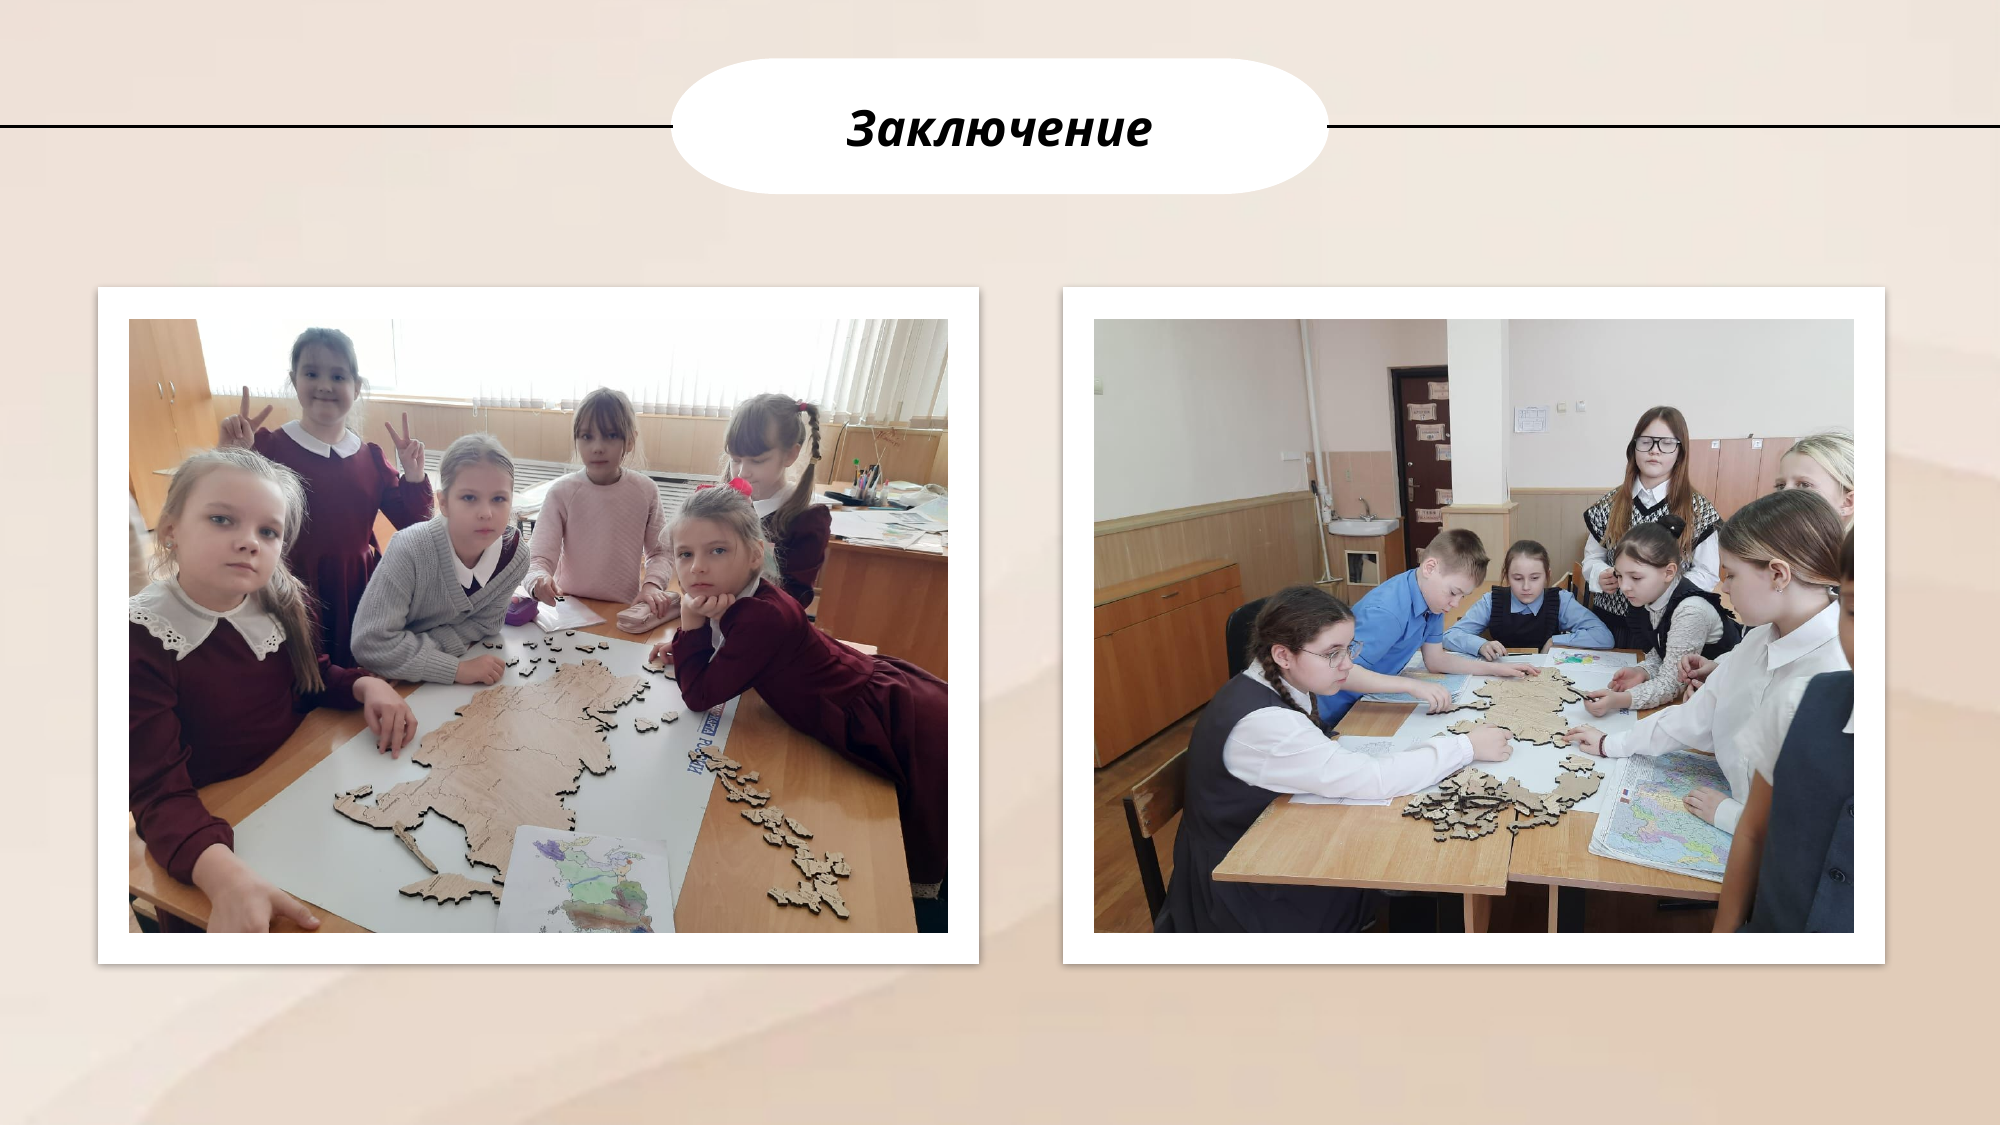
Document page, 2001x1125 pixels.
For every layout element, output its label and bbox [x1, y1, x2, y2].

list [0, 0, 2000, 1125]
picture [1093, 317, 1855, 934]
picture [128, 317, 949, 934]
